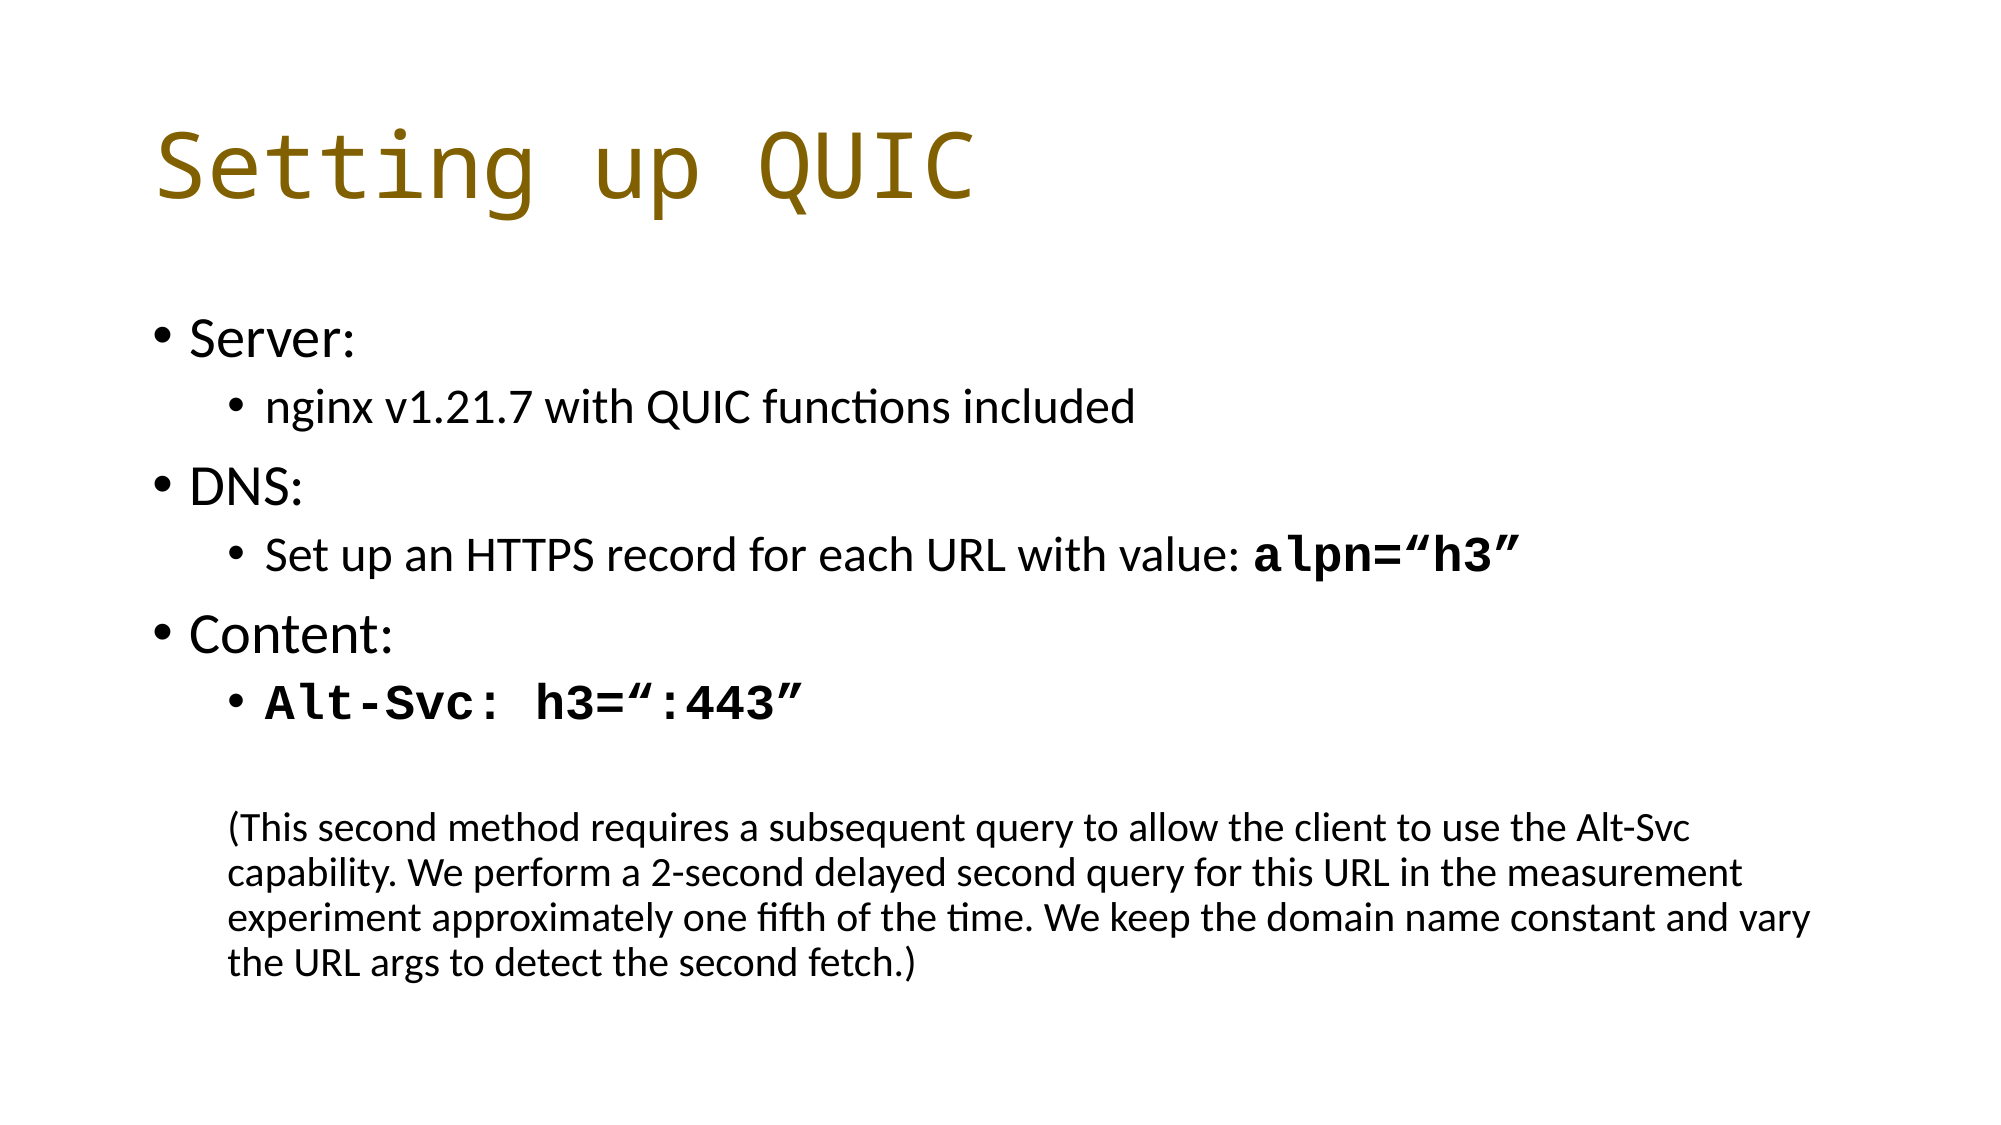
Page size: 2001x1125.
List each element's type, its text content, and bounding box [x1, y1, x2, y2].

list Server: nginx v1.21.7 with QUIC functions included DNS: Set up an HTTPS record for each URL with value: alpn=“h3” Content: Alt-Svc: h3=“:443” (This second method requires a subsequent query to allow the client to use the Alt-Svc capability. We perform a 2-second delayed second query for this URL in the measurement experiment approximately one fifth of the time. We keep the domain name constant and vary the URL args to detect the second fetch.) [137, 299, 1863, 1014]
title Setting up QUIC [137, 59, 1863, 278]
